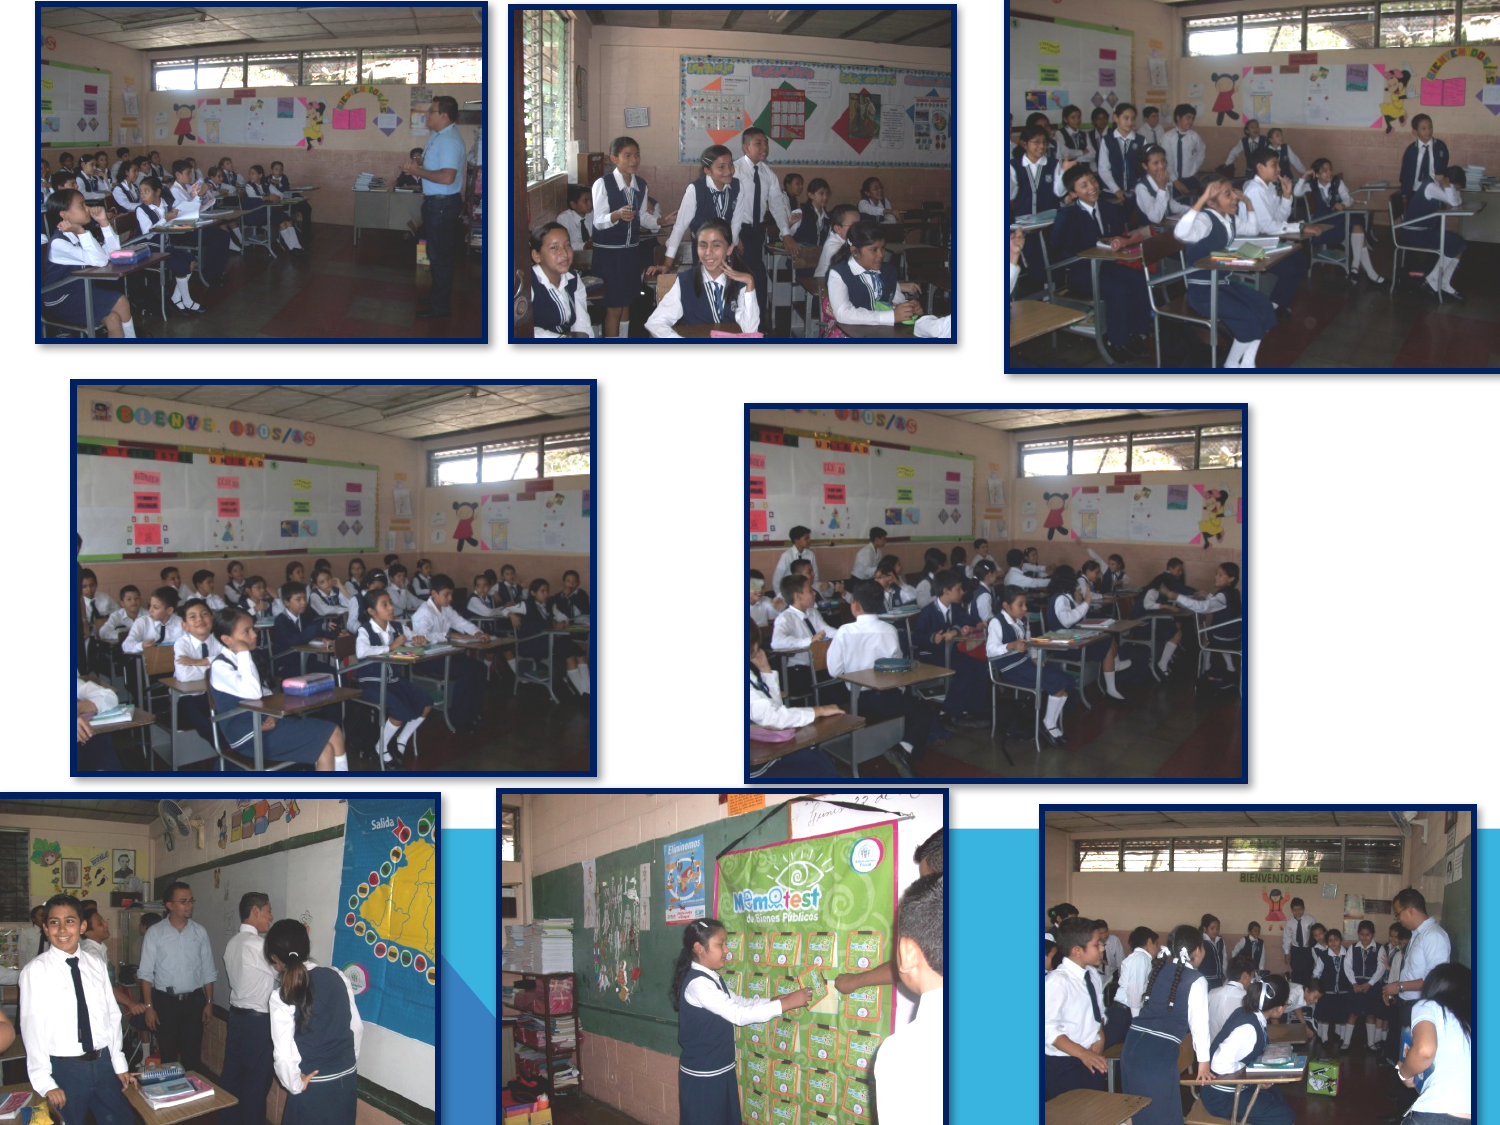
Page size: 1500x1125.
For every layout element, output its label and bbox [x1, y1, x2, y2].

picture [501, 793, 944, 1125]
picture [513, 10, 952, 339]
picture [1045, 810, 1471, 1125]
picture [0, 798, 436, 1125]
picture [76, 385, 591, 771]
picture [1009, 0, 1500, 368]
picture [41, 7, 483, 339]
picture [749, 408, 1243, 779]
